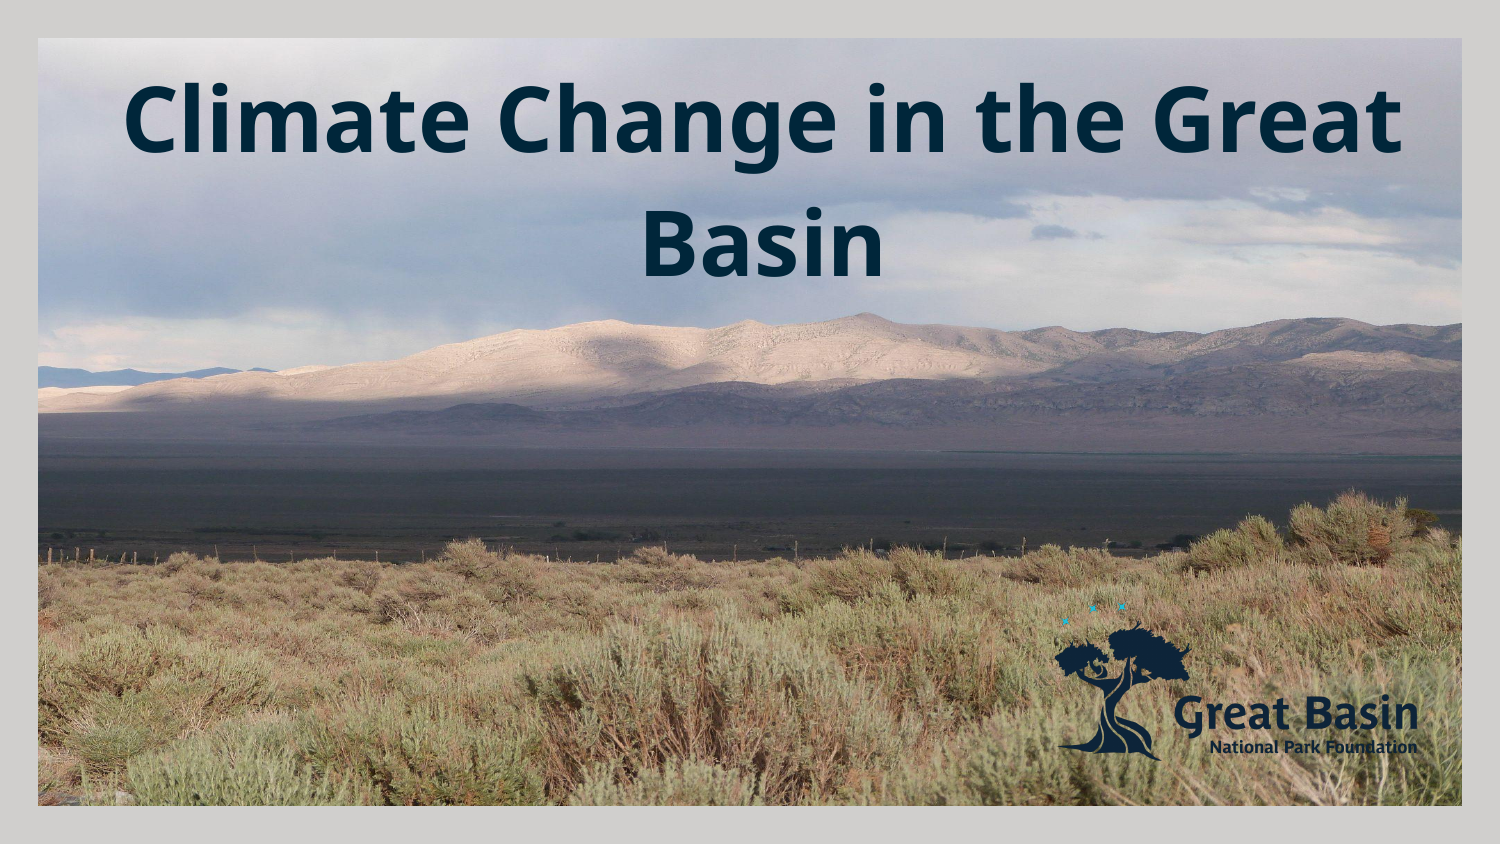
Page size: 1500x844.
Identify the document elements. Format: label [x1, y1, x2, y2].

picture [37, 38, 1463, 806]
